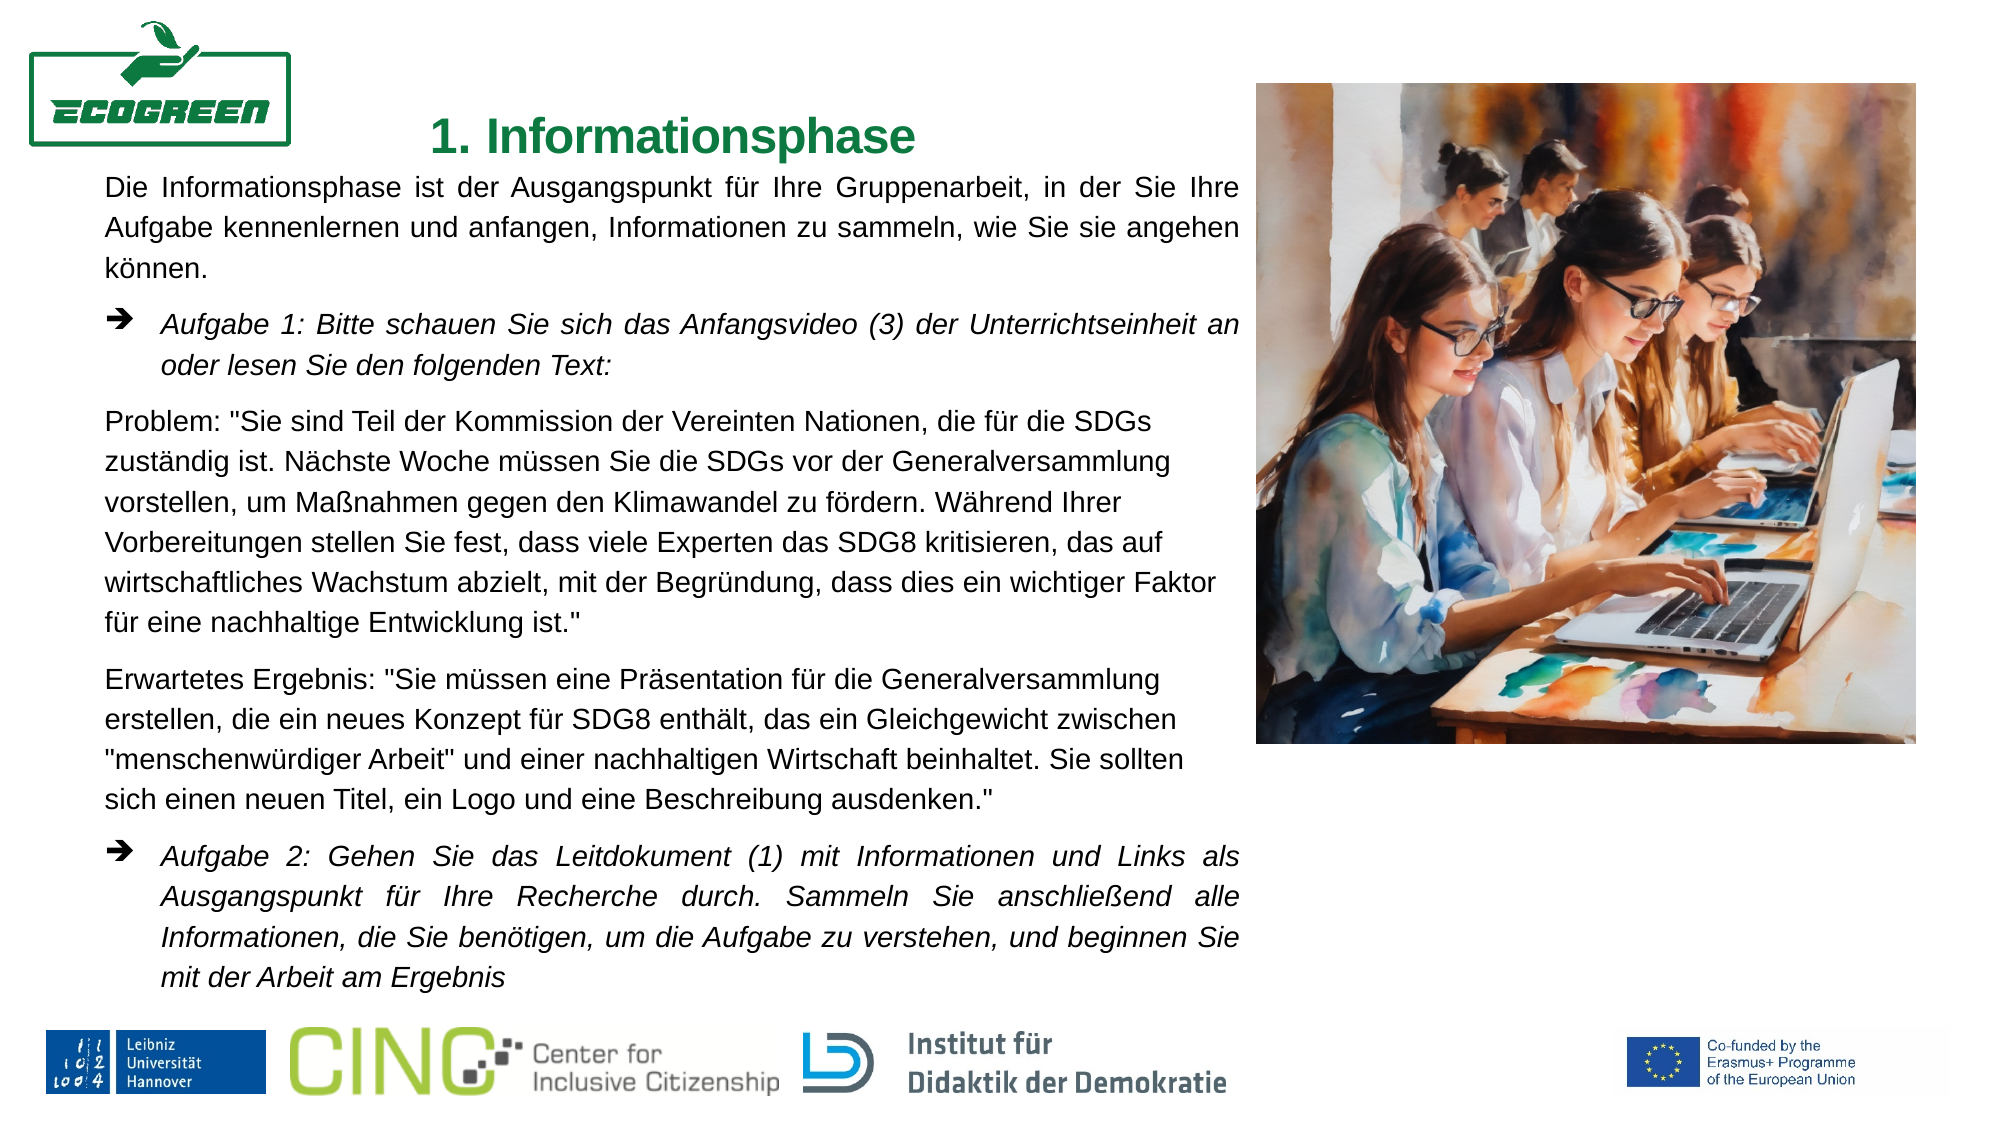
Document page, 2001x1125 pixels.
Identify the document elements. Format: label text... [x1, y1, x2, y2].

picture [1256, 83, 1916, 744]
text_box Informationsphase Die Informationsphase ist der Ausgangspunkt für Ihre Gruppenarbeit, in der Sie Ihre Aufgabe kennenlernen und anfangen, Informationen zu sammeln, wie Sie sie angehen können. Aufgabe 1: Bitte schauen Sie sich das Anfangsvideo (3) der Unterrichtseinheit an oder lesen Sie den folgenden Text: Problem: "Sie sind Teil der Kommission der Vereinten Nationen, die für die SDGs zuständig ist. Nächste Woche müssen Sie die SDGs vor der Generalversammlung vorstellen, um Maßnahmen gegen den Klimawandel zu fördern. Während Ihrer Vorbereitungen stellen Sie fest, dass viele Experten das SDG8 kritisieren, das auf wirtschaftliches Wachstum abzielt, mit der Begründung, dass dies ein wichtiger Faktor für eine nachhaltige Entwicklung ist." Erwartetes Ergebnis: "Sie müssen eine Präsentation für die Generalversammlung erstellen, die ein neues Konzept für SDG8 enthält, das ein Gleichgewicht zwischen "menschenwürdiger Arbeit" und einer nachhaltigen Wirtschaft beinhaltet. Sie sollten sich einen neuen Titel, ein Logo und eine Beschreibung ausdenken." Aufgabe 2: Gehen Sie das Leitdokument (1) mit Informationen und Links als Ausgangspunkt für Ihre Recherche durch. Sammeln Sie anschließend alle Informationen, die Sie benötigen, um die Aufgabe zu verstehen, und beginnen Sie mit der Arbeit am Ergebnis [89, 78, 1257, 989]
picture [1614, 1026, 1950, 1096]
picture [19, 0, 300, 168]
text_box [0, 994, 2000, 1125]
picture [290, 1027, 779, 1096]
picture [803, 1031, 1226, 1093]
picture [46, 1030, 266, 1094]
